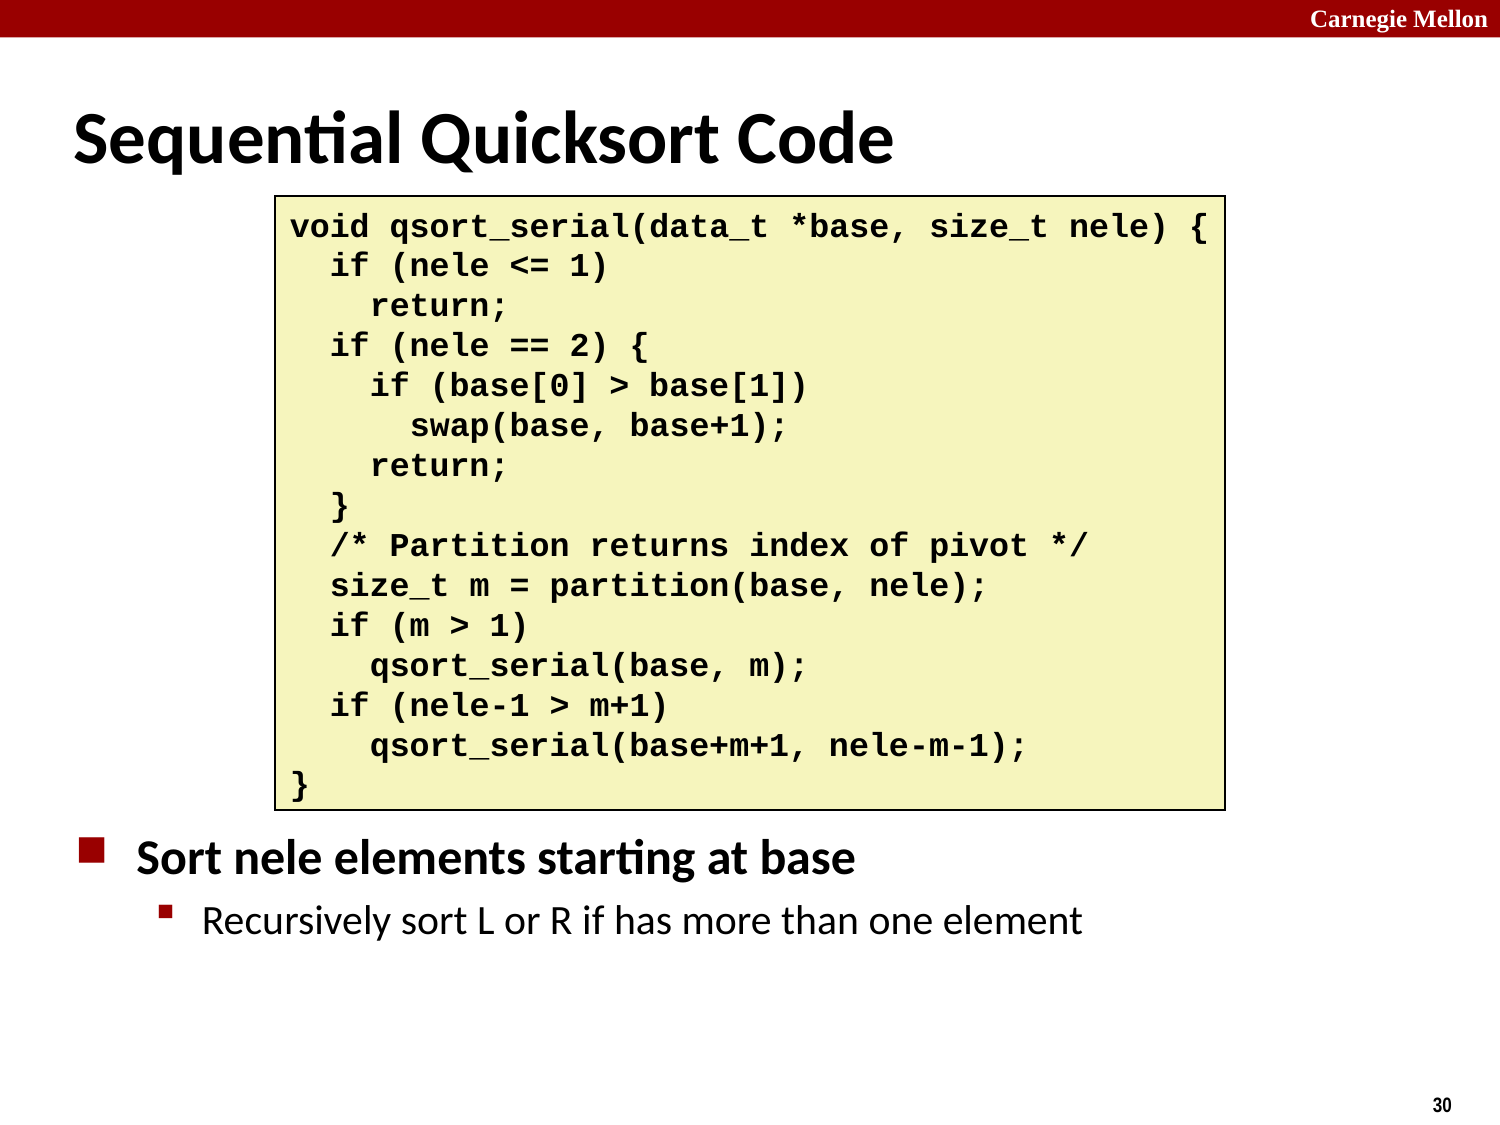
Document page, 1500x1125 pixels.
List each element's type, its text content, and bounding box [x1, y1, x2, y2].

text_box void qsort_serial(data_t *base, size_t nele) { if (nele <= 1) return; if (nele == 2) { if (base[0] > base[1]) swap(base, base+1); return; } /* Partition returns index of pivot */ size_t m = partition(base, nele); if (m > 1) qsort_serial(base, m); if (nele-1 > m+1) qsort_serial(base+m+1, nele-m-1); } [275, 196, 1225, 810]
title Sequential Quicksort Code [58, 71, 1305, 197]
list Sort nele elements starting at base Recursively sort L or R if has more than one element [64, 816, 1361, 1040]
